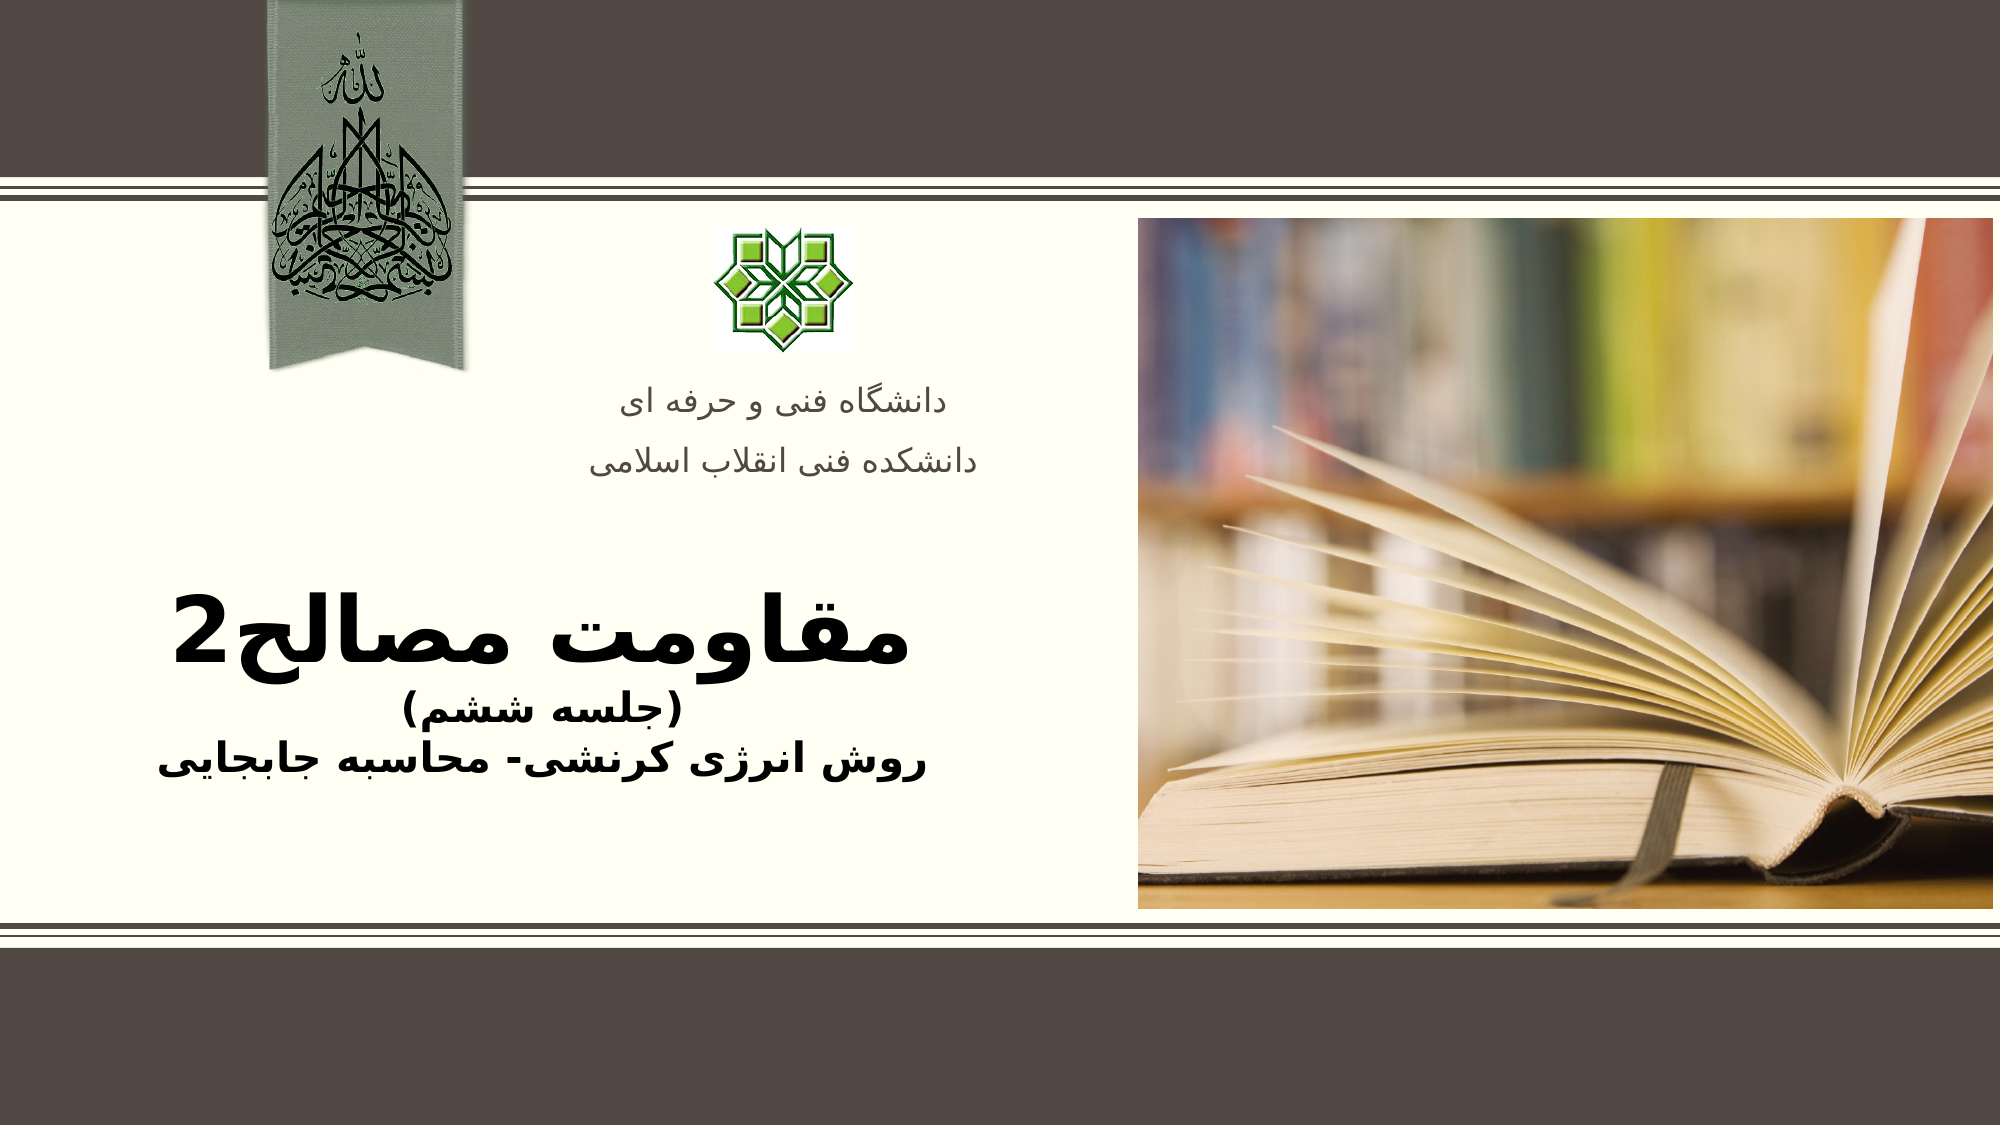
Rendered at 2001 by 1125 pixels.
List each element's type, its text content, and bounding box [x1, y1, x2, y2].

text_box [484, 226, 1082, 484]
picture [1138, 218, 1993, 909]
text_box مقاومت مصالح2 (جلسه ششم) روش انرژی کرنشی- محاسبه جابجایی [88, 563, 996, 789]
picture [263, 25, 465, 308]
